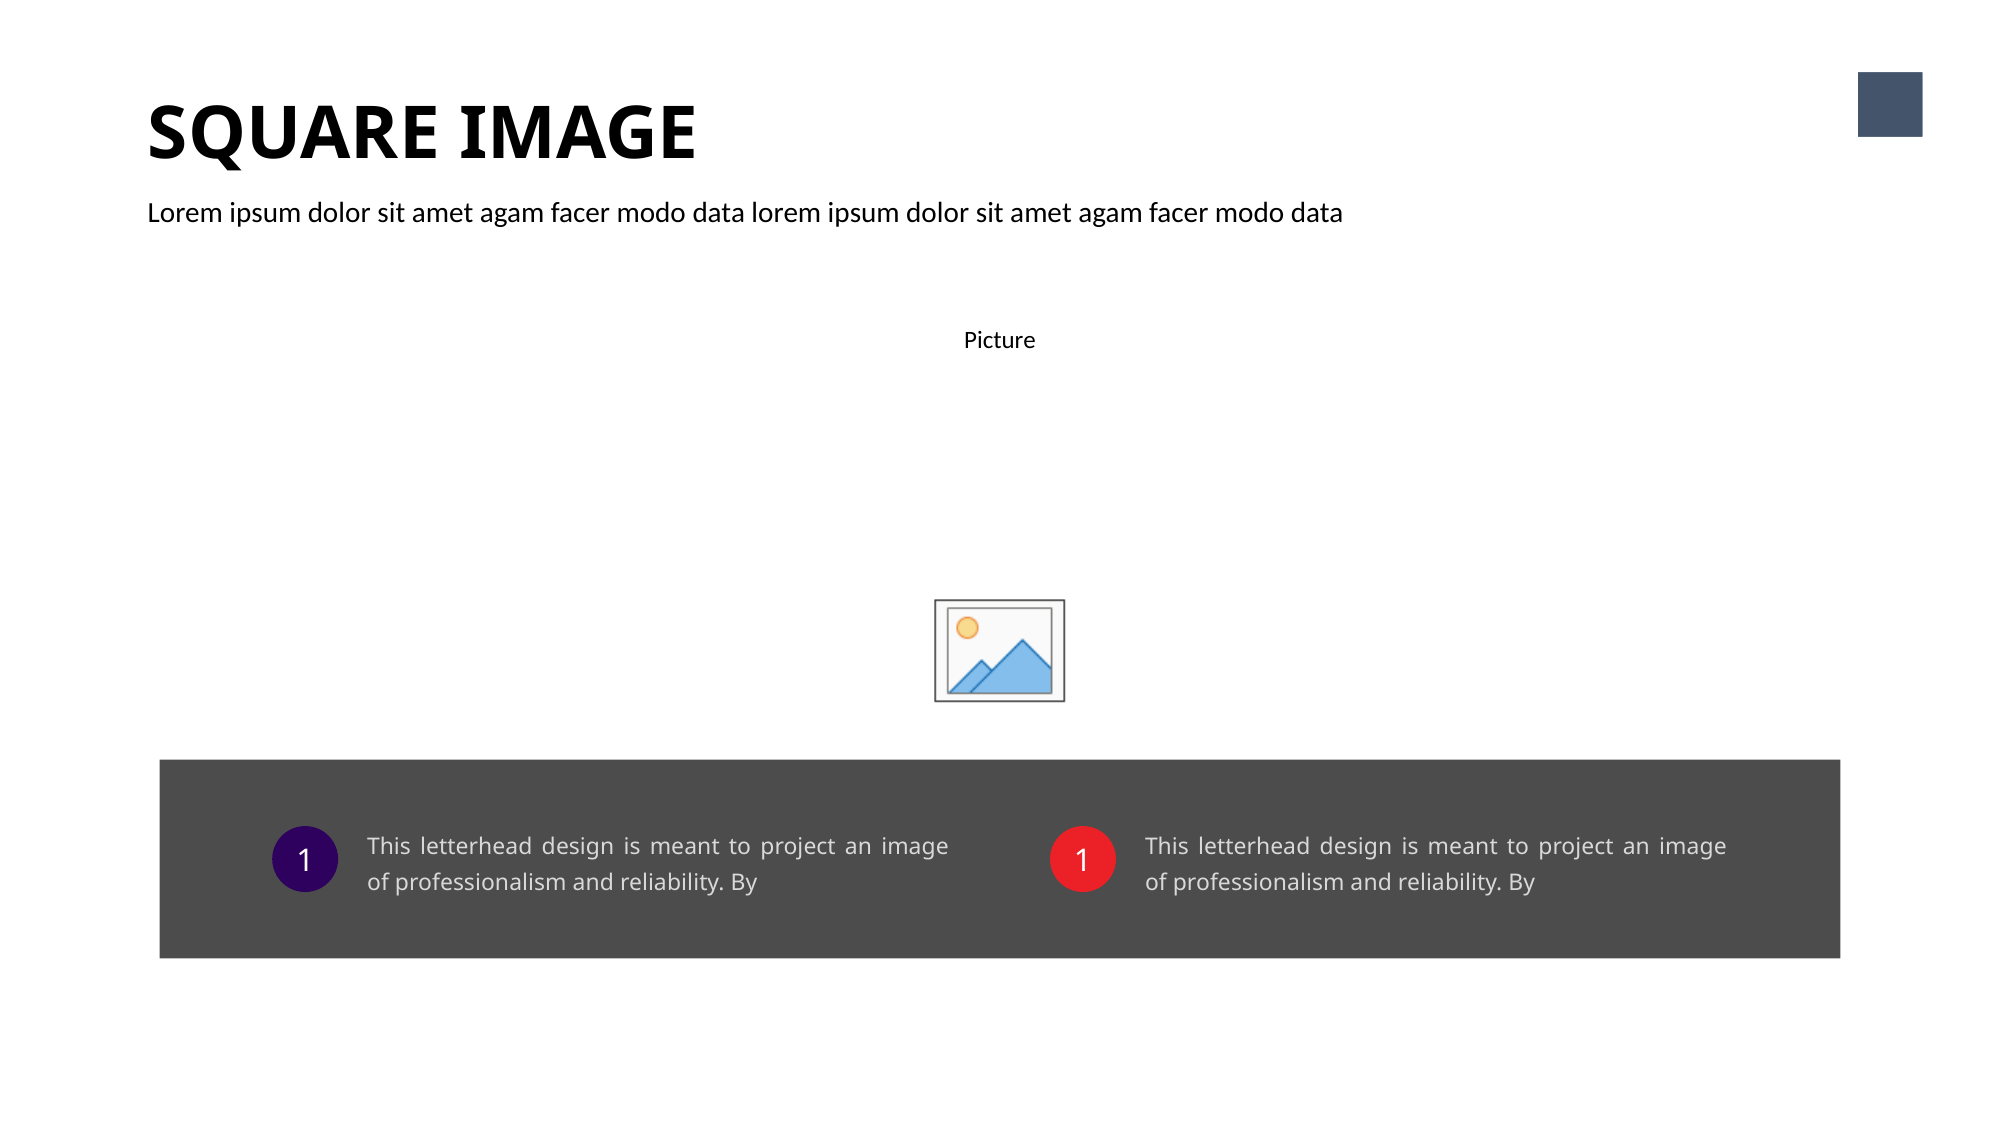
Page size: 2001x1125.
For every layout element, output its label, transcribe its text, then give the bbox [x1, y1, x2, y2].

subtitle Lorem ipsum dolor sit amet agam facer modo data lorem ipsum dolor sit amet agam facer modo data [132, 191, 1858, 227]
title SQUARE IMAGE [132, 78, 1858, 191]
text_box [1858, 130, 1924, 138]
picture [132, 316, 1868, 986]
text_box [1857, 71, 1924, 78]
slide_number 20 [1858, 78, 1927, 130]
